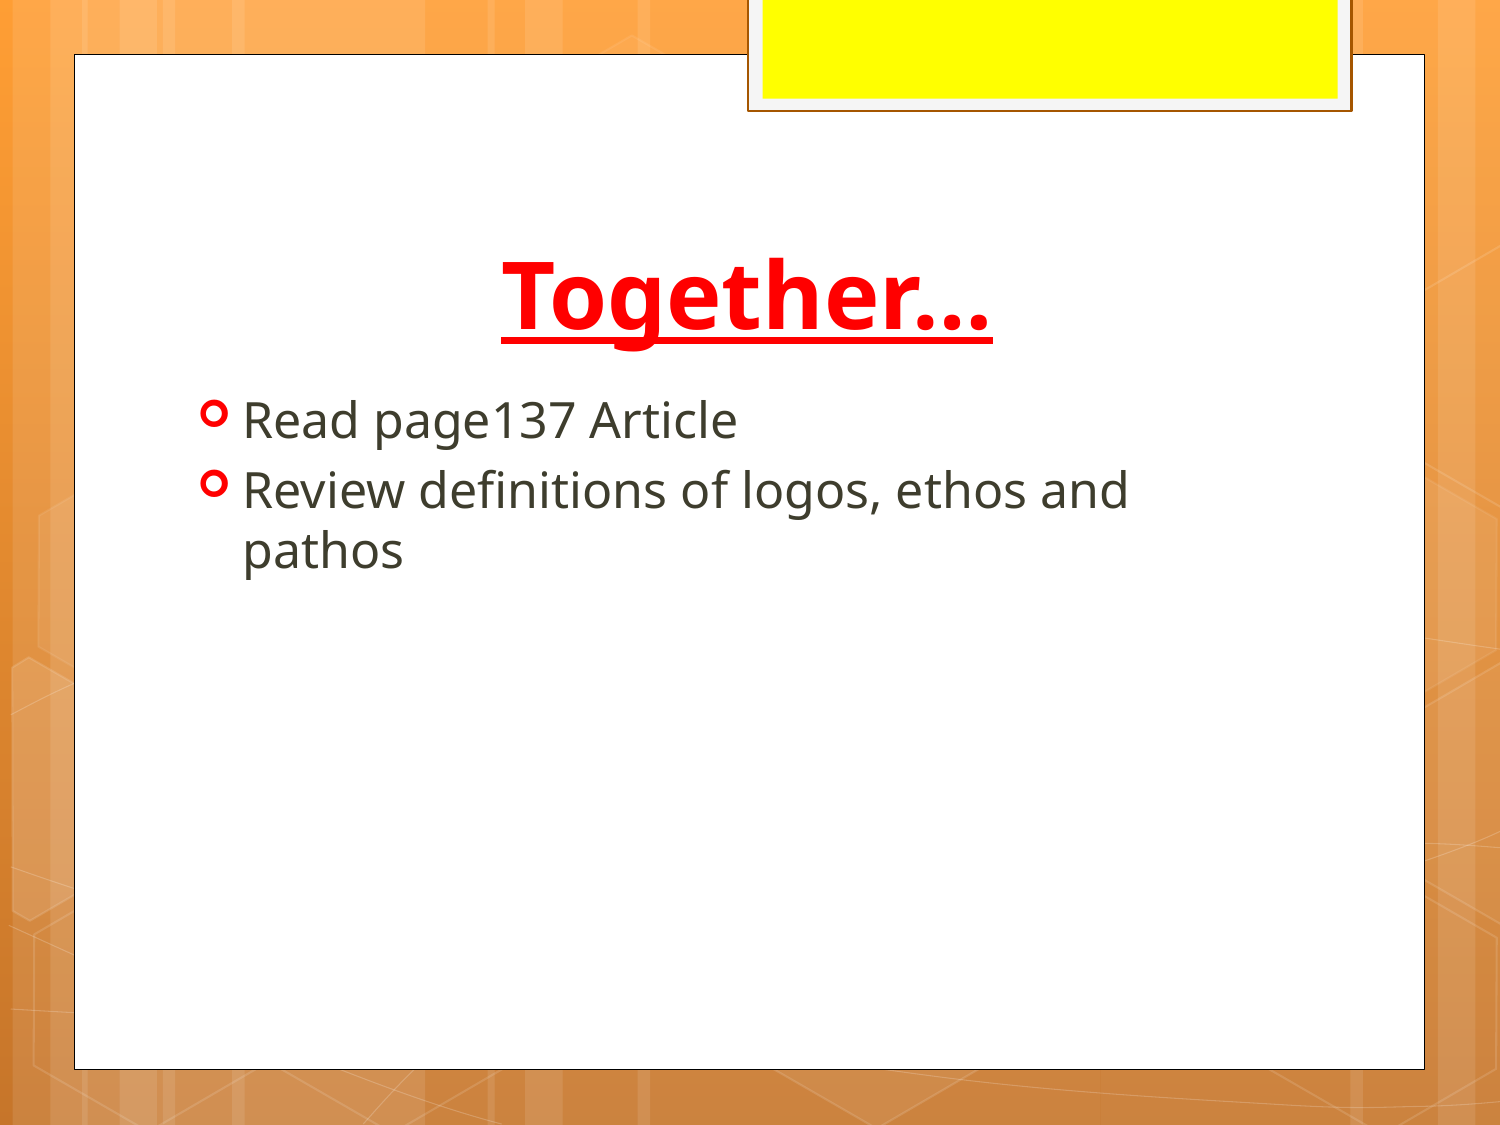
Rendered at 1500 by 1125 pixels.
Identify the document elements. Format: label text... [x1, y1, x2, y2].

title Together… [171, 168, 1324, 357]
list Read page137 Article Review definitions of logos, ethos and pathos [171, 381, 1283, 957]
